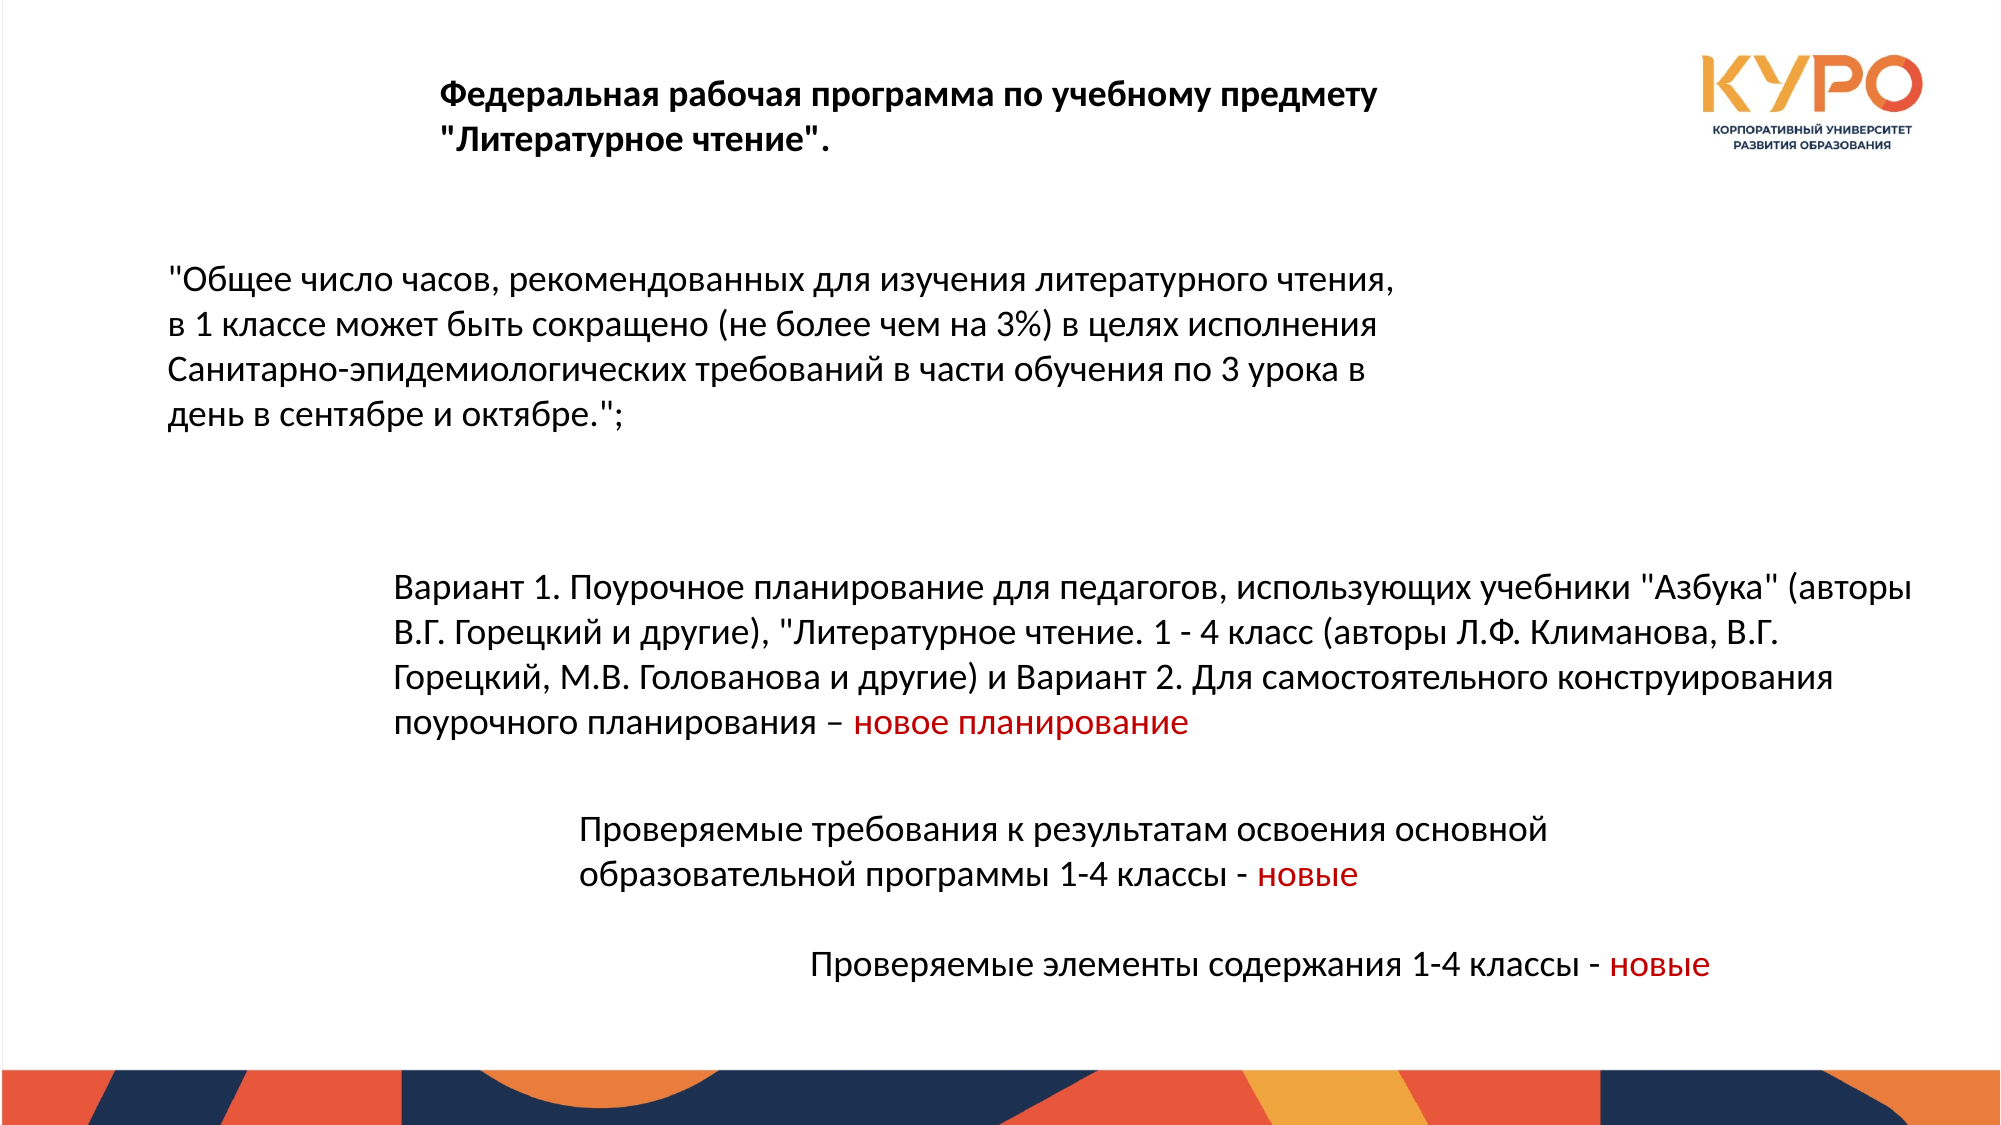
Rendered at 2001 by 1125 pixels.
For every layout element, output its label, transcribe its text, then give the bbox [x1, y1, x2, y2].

text_box Проверяемые требования к результатам освоения основной образовательной программы 1-4 классы - новые [564, 797, 1885, 902]
text_box Федеральная рабочая программа по учебному предмету "Литературное чтение". [425, 61, 1425, 167]
text_box "Общее число часов, рекомендованных для изучения литературного чтения, в 1 классе может быть сокращено (не более чем на 3%) в целях исполнения Санитарно-эпидемиологических требований в части обучения по 3 урока в день в сентябре и октябре."; [152, 247, 1419, 442]
text_box Вариант 1. Поурочное планирование для педагогов, использующих учебники "Азбука" (авторы В.Г. Горецкий и другие), "Литературное чтение. 1 - 4 класс (авторы Л.Ф. Климанова, В.Г. Горецкий, М.В. Голованова и другие) и Вариант 2. Для самостоятельного конструирования поурочного планирования – новое планирование [378, 554, 1962, 795]
text_box Проверяемые элементы содержания 1-4 классы - новые [795, 931, 1796, 991]
picture [0, 0, 2001, 1125]
